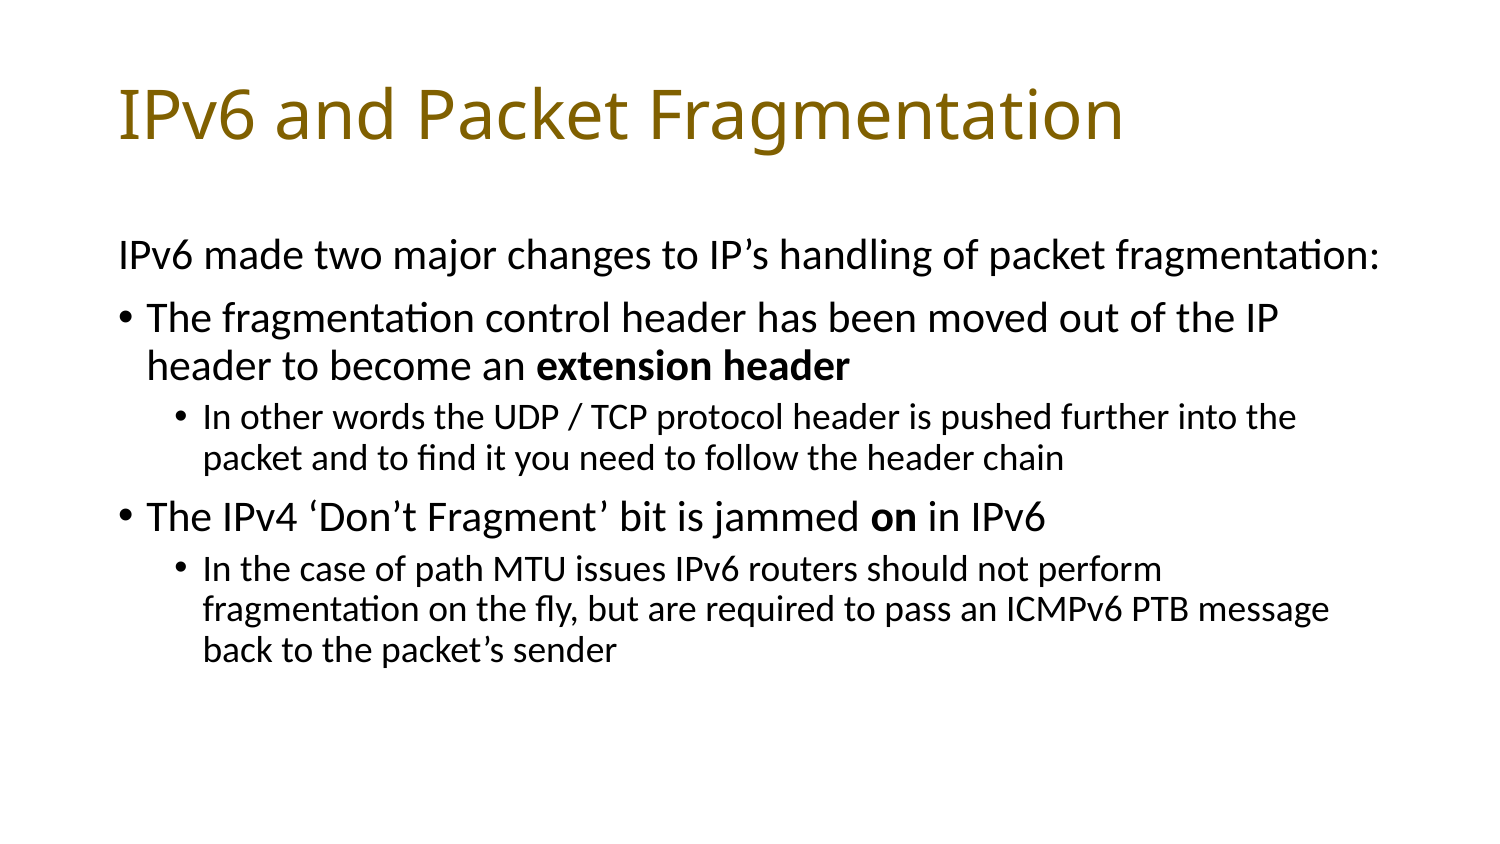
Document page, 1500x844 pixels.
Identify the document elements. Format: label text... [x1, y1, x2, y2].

title IPv6 and Packet Fragmentation [103, 35, 1397, 199]
list IPv6 made two major changes to IP’s handling of packet fragmentation: The fragmentation control header has been moved out of the IP header to become an extension header In other words the UDP / TCP protocol header is pushed further into the packet and to find it you need to follow the header chain The IPv4 ‘Don’t Fragment’ bit is jammed on in IPv6 In the case of path MTU issues IPv6 routers should not perform fragmentation on the fly, but are required to pass an ICMPv6 PTB message back to the packet’s sender [103, 224, 1397, 760]
